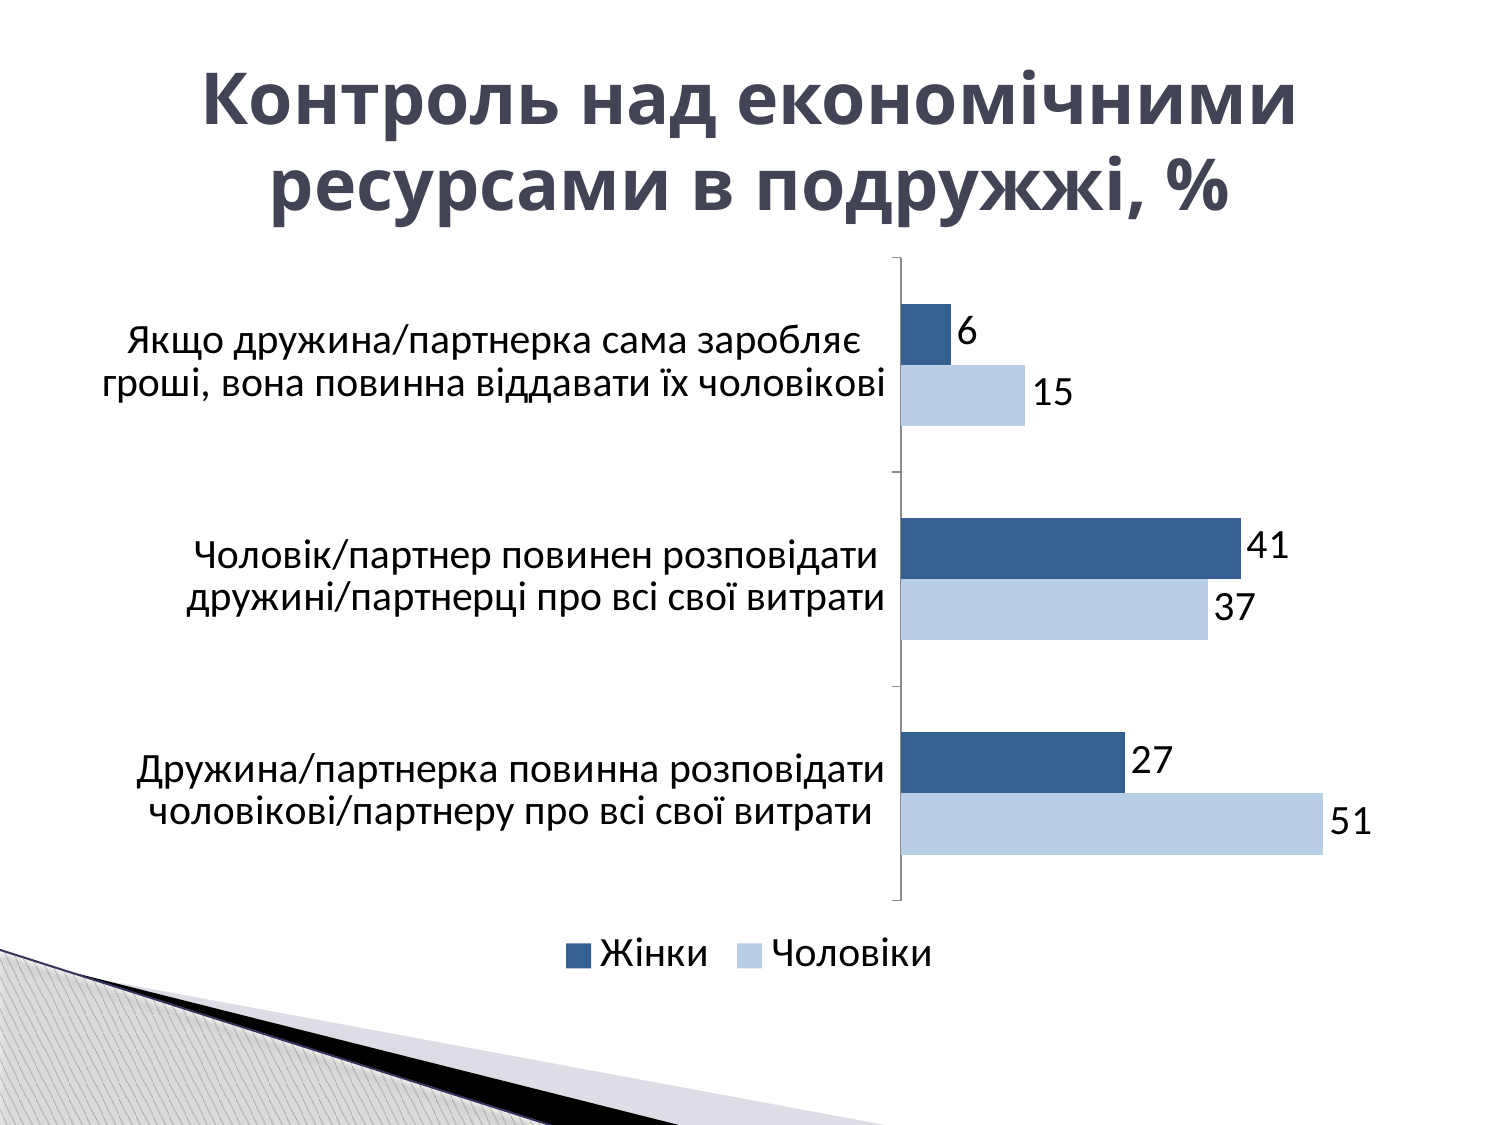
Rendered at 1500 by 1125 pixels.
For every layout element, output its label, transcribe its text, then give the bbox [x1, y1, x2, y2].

title Контроль над економічними ресурсами в подружжі, % [75, 45, 1425, 233]
chart [74, 242, 1426, 986]
